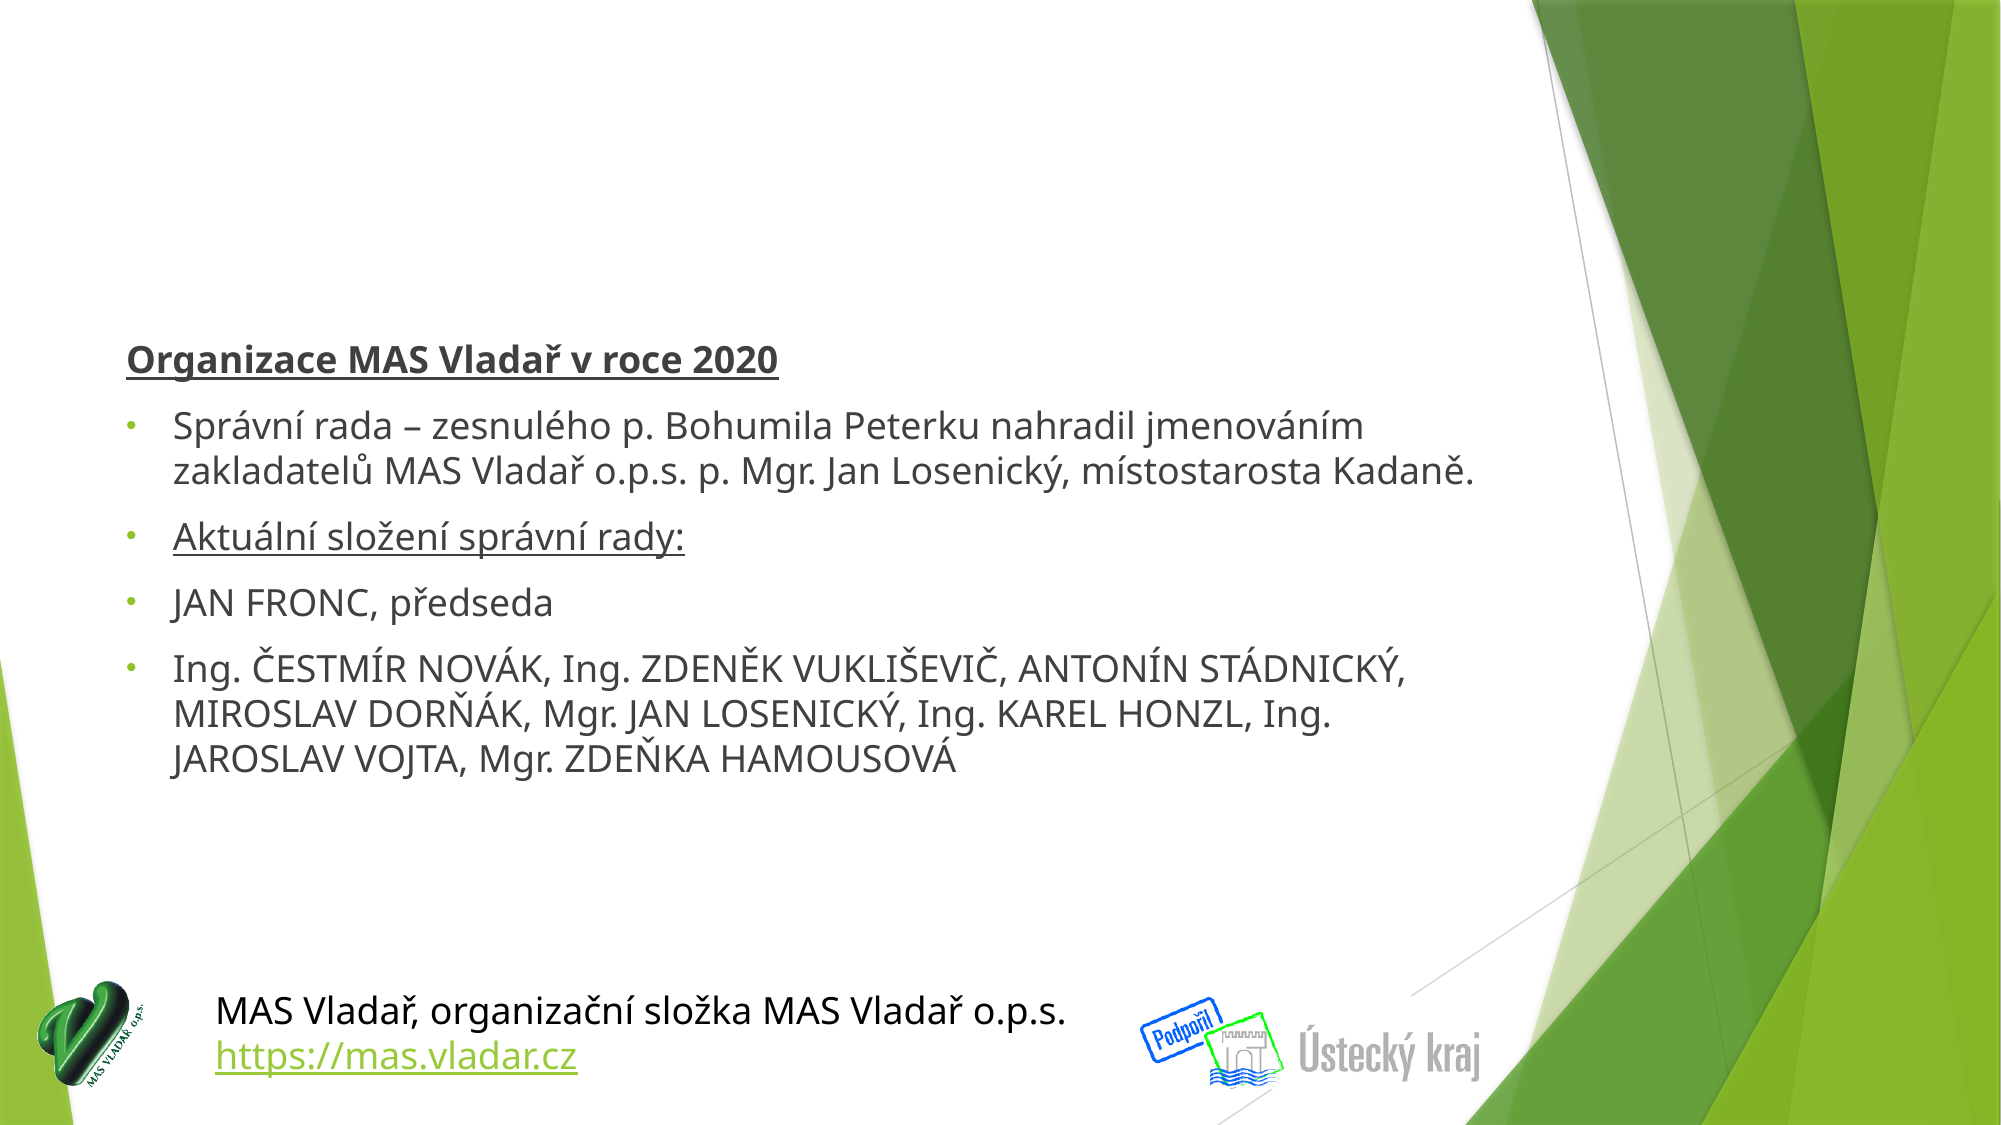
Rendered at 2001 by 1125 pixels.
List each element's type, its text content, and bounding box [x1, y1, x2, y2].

picture [1139, 995, 1479, 1089]
picture [35, 979, 145, 1089]
list Organizace MAS Vladař v roce 2020 Správní rada – zesnulého p. Bohumila Peterku nahradil jmenováním zakladatelů MAS Vladař o.p.s. p. Mgr. Jan Losenický, místostarosta Kadaně. Aktuální složení správní rady: JAN FRONC, předseda Ing. ČESTMÍR NOVÁK, Ing. ZDENĚK VUKLIŠEVIČ, ANTONÍN STÁDNICKÝ, MIROSLAV DORŇÁK, Mgr. JAN LOSENICKÝ, Ing. KAREL HONZL, Ing. JAROSLAV VOJTA, Mgr. ZDEŇKA HAMOUSOVÁ [111, 255, 1522, 927]
text_box MAS Vladař, organizační složka MAS Vladař o.p.s. https://mas.vladar.cz [200, 979, 1202, 1091]
